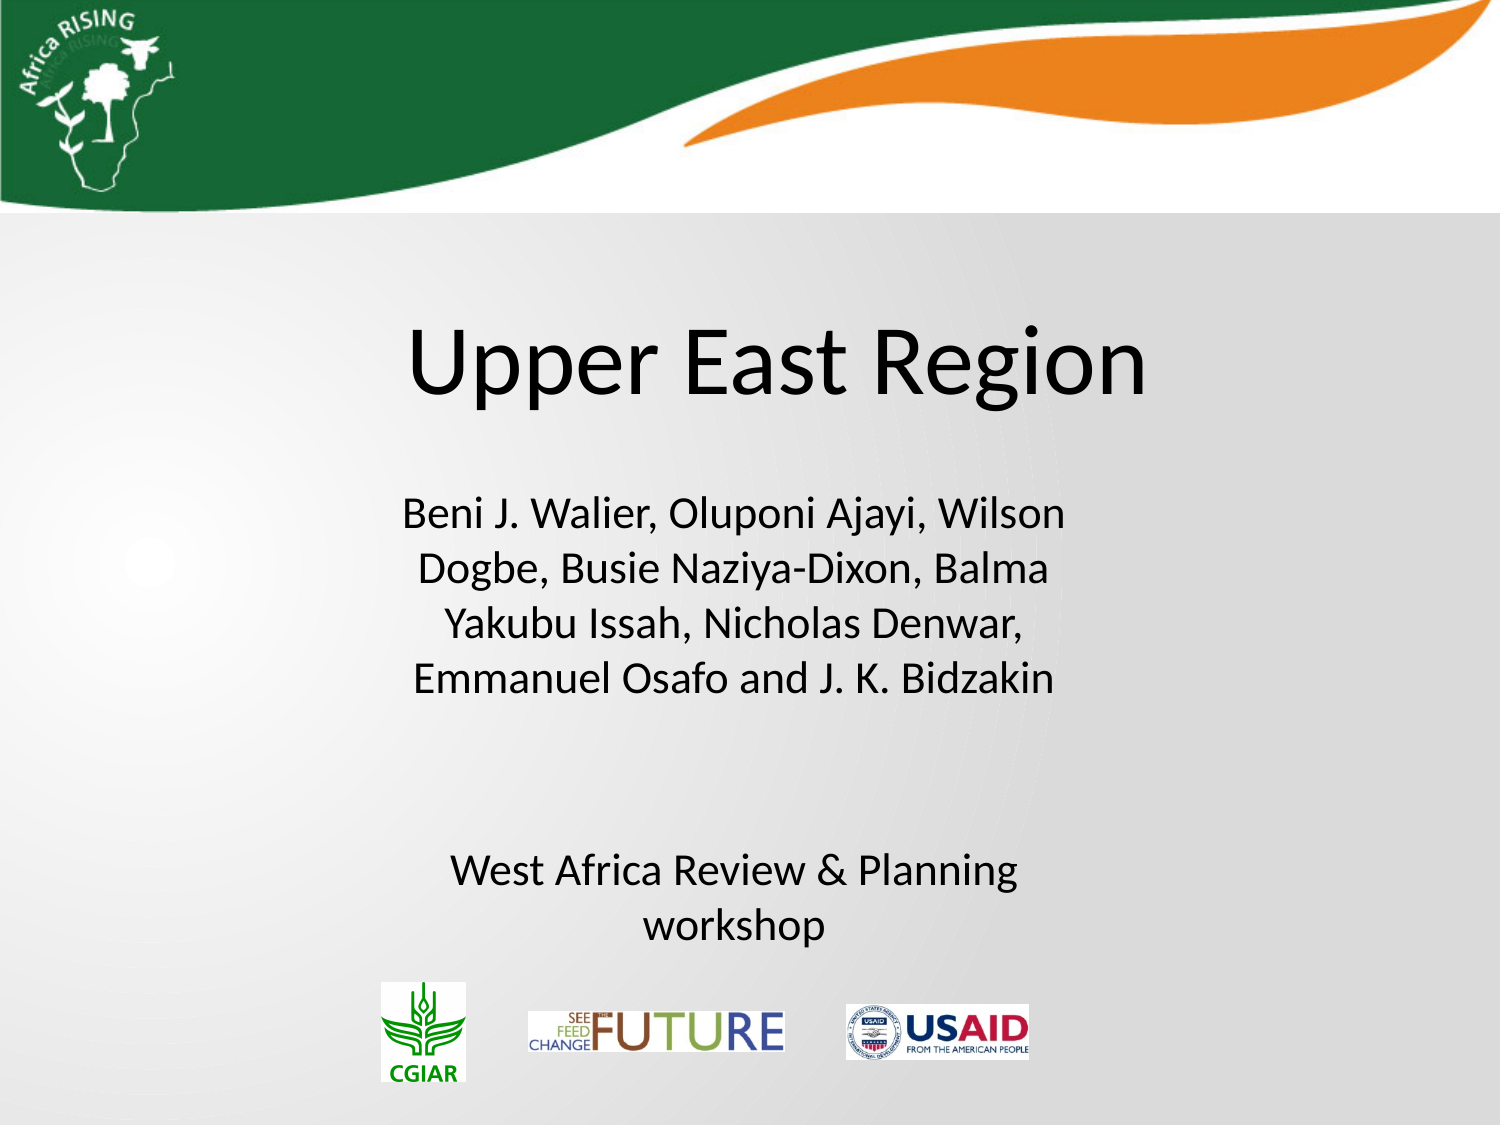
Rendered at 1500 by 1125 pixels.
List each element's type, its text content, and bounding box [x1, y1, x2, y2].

list Beni J. Walier, Oluponi Ajayi, Wilson Dogbe, Busie Naziya-Dixon, Balma Yakubu Issah, Nicholas Denwar, Emmanuel Osafo and J. K. Bidzakin West Africa Review & Planning workshop [349, 474, 1100, 788]
picture [846, 1004, 1029, 1060]
picture [528, 1011, 785, 1052]
picture [0, 0, 1500, 213]
picture [381, 982, 466, 1082]
list Upper East Region [225, 287, 1313, 475]
